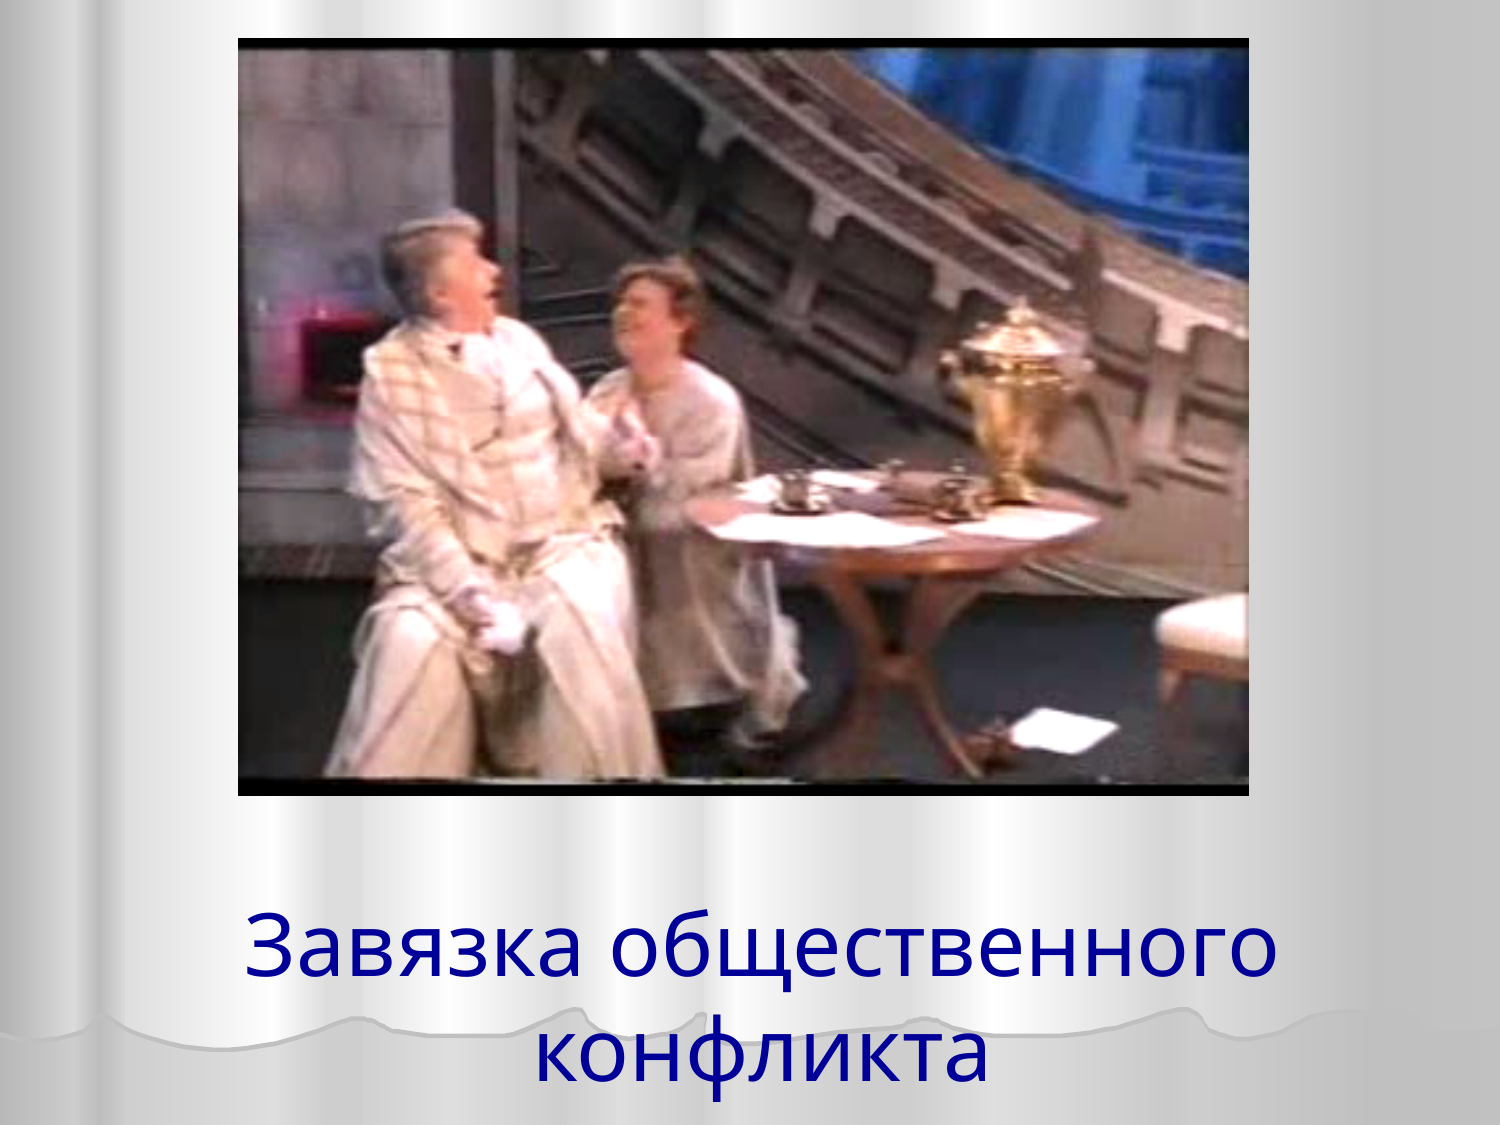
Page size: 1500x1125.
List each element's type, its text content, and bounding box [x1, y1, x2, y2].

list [237, 37, 1250, 797]
title Завязка общественного конфликта [87, 899, 1438, 1088]
